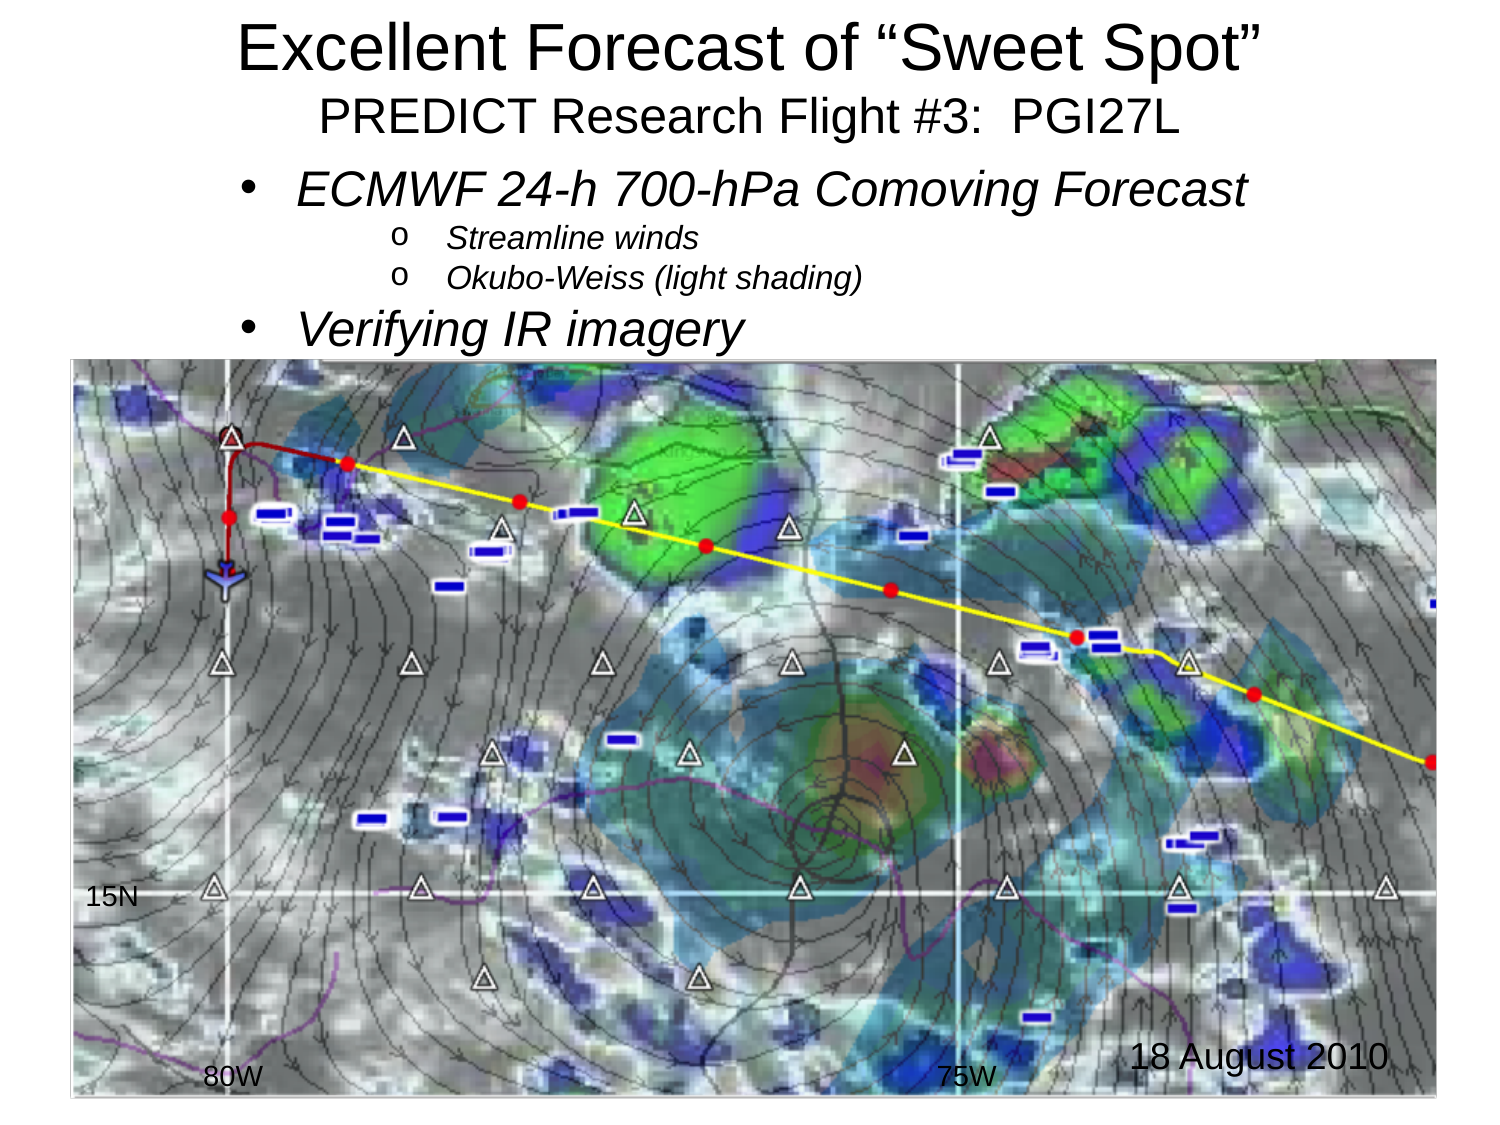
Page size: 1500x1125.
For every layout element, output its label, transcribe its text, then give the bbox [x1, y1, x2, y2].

picture [69, 358, 1438, 1101]
text_box ECMWF 24-h 700-hPa Comoving Forecast Streamline winds Okubo-Weiss (light shading) Verifying IR imagery [224, 187, 1500, 325]
title Excellent Forecast of “Sweet Spot” PREDICT Research Flight #3: PGI27L [37, 0, 1463, 148]
